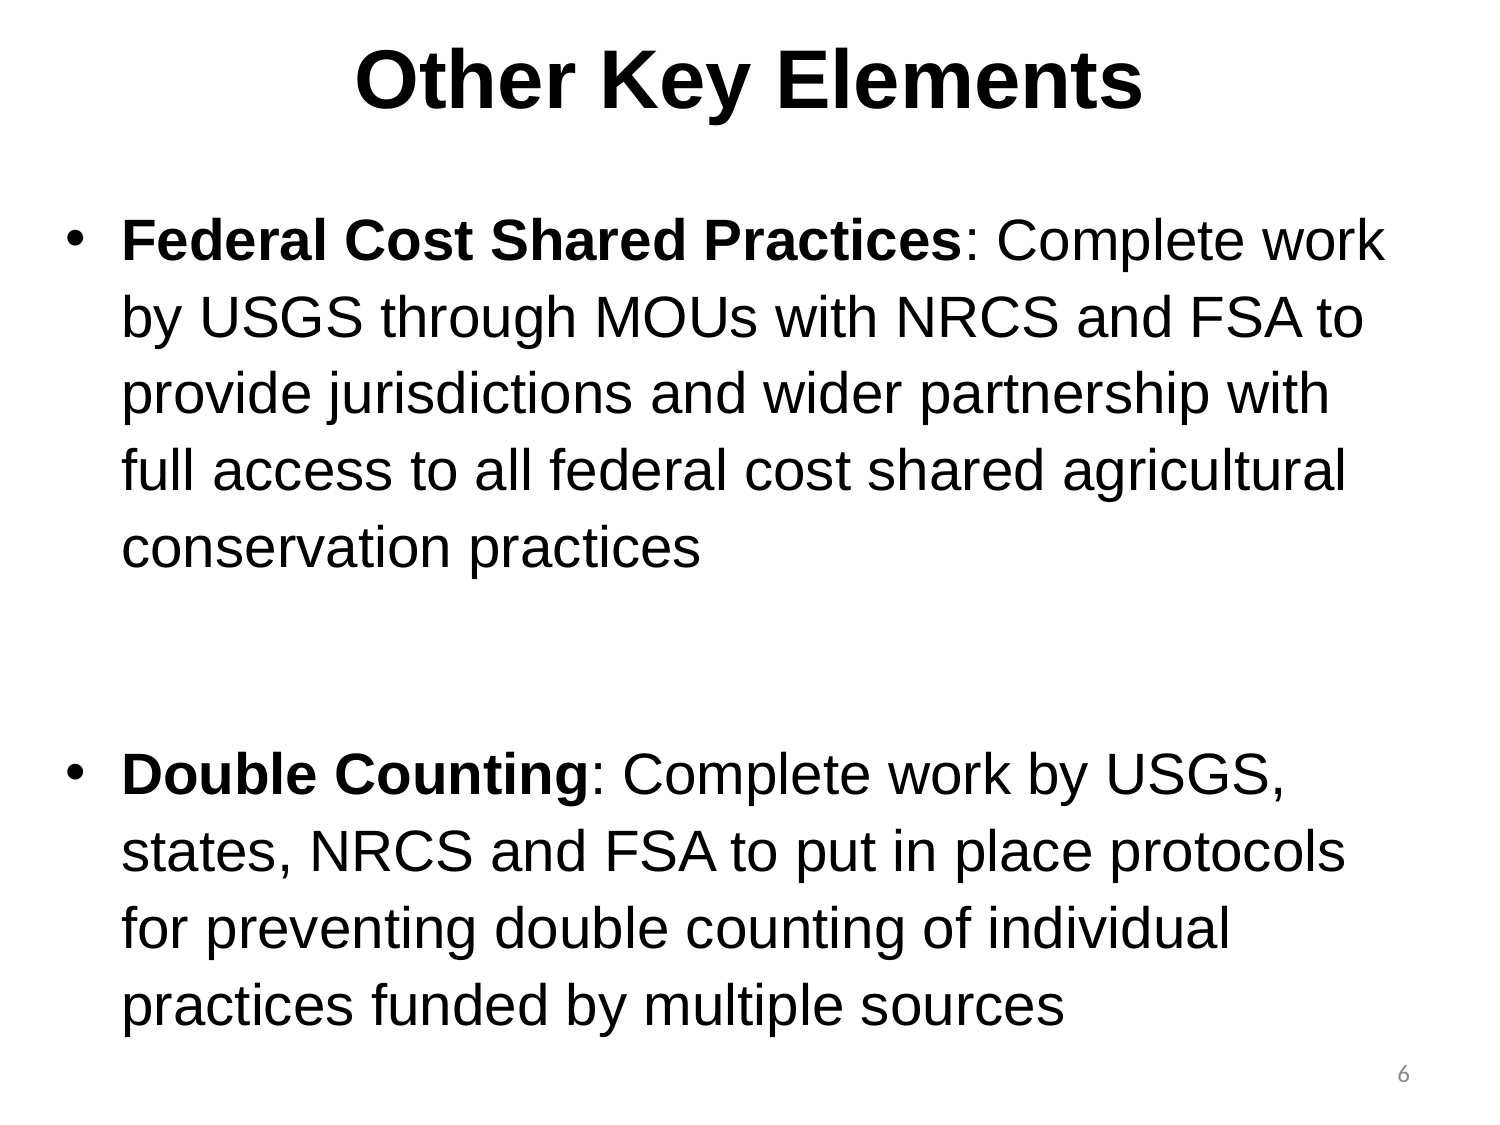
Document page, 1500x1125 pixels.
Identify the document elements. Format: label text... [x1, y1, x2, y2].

title Other Key Elements [75, 0, 1425, 150]
slide_number 6 [1074, 1042, 1425, 1103]
list Federal Cost Shared Practices: Complete work by USGS through MOUs with NRCS and FSA to provide jurisdictions and wider partnership with full access to all federal cost shared agricultural conservation practices Double Counting: Complete work by USGS, states, NRCS and FSA to put in place protocols for preventing double counting of individual practices funded by multiple sources [50, 187, 1438, 1088]
